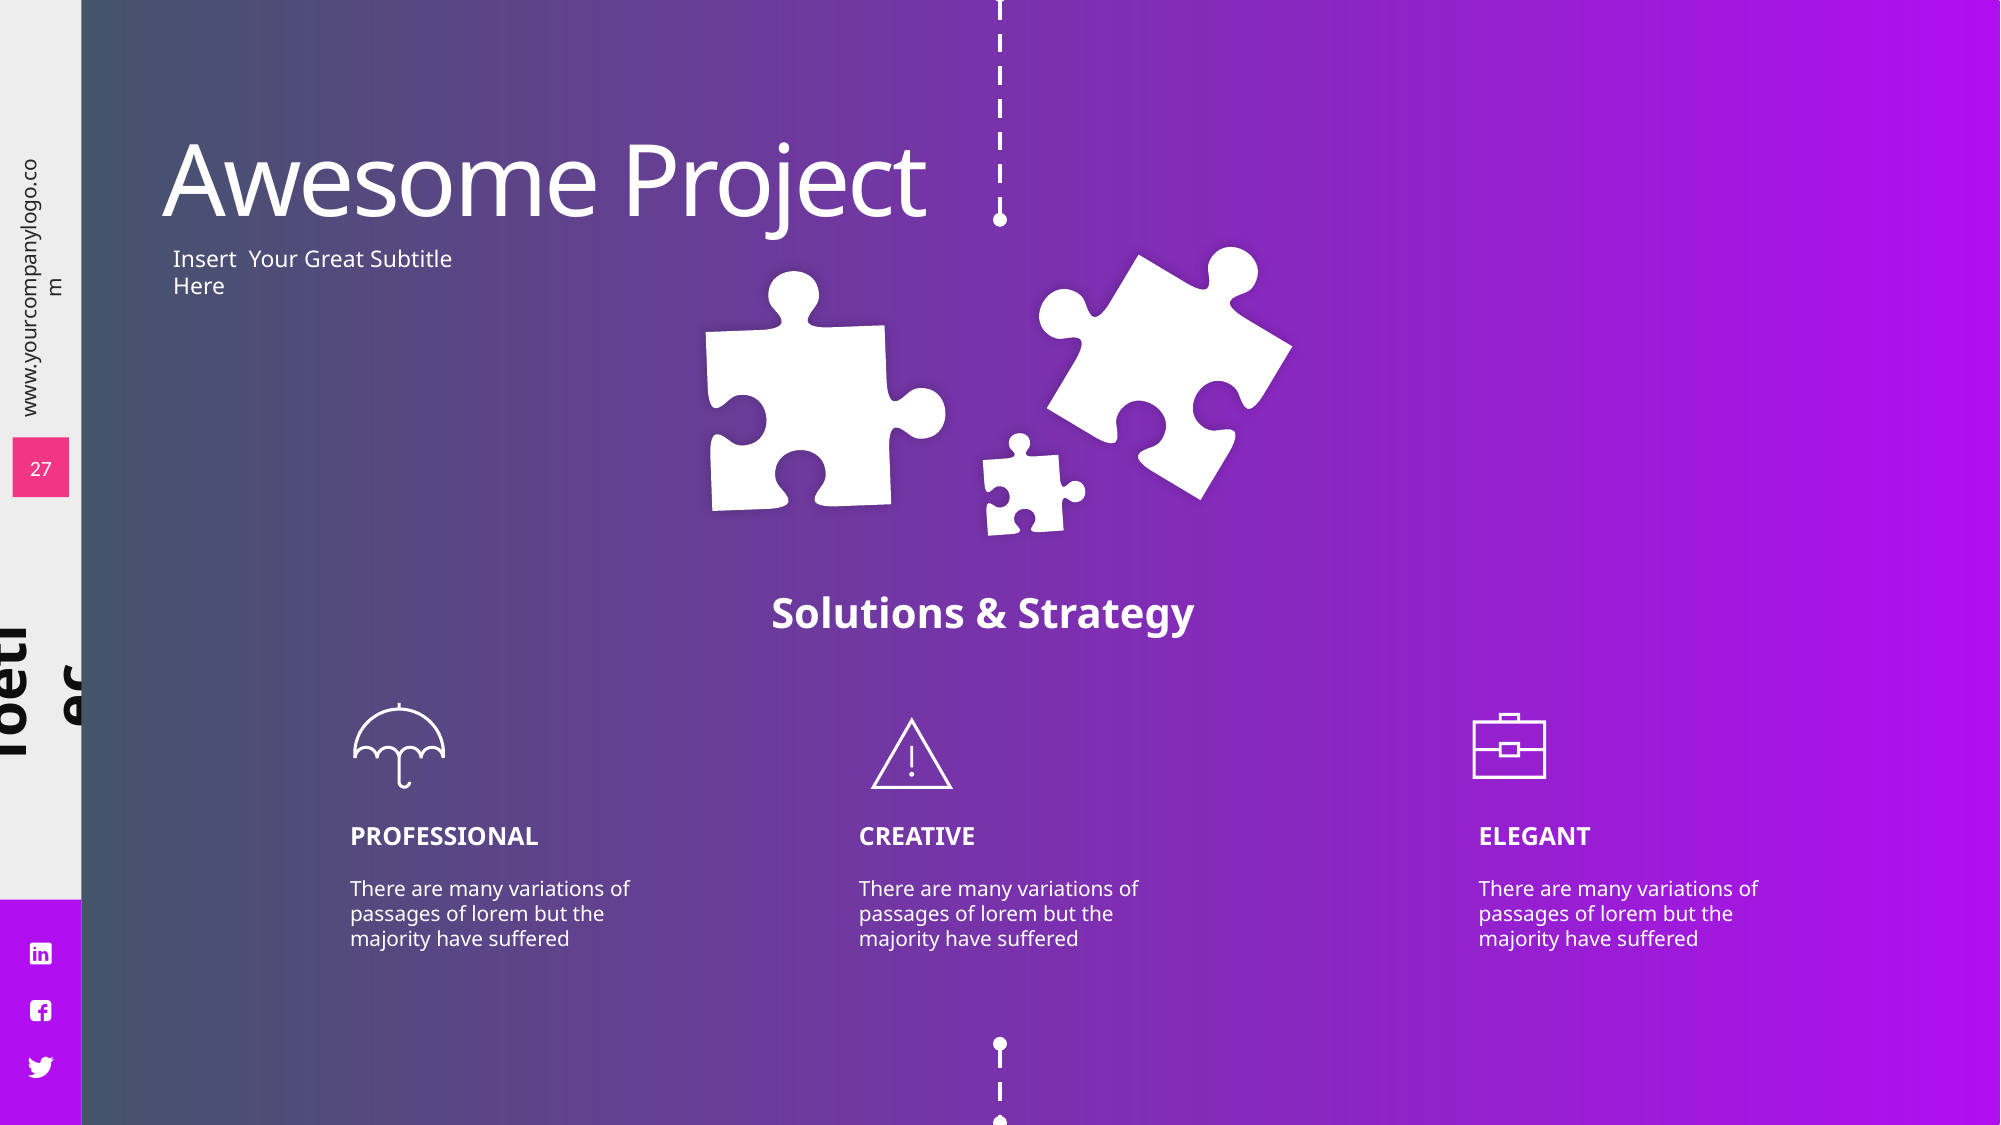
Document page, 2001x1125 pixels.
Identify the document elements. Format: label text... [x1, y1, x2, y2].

slide_number 27 [12, 437, 69, 498]
picture [81, 0, 2000, 1125]
